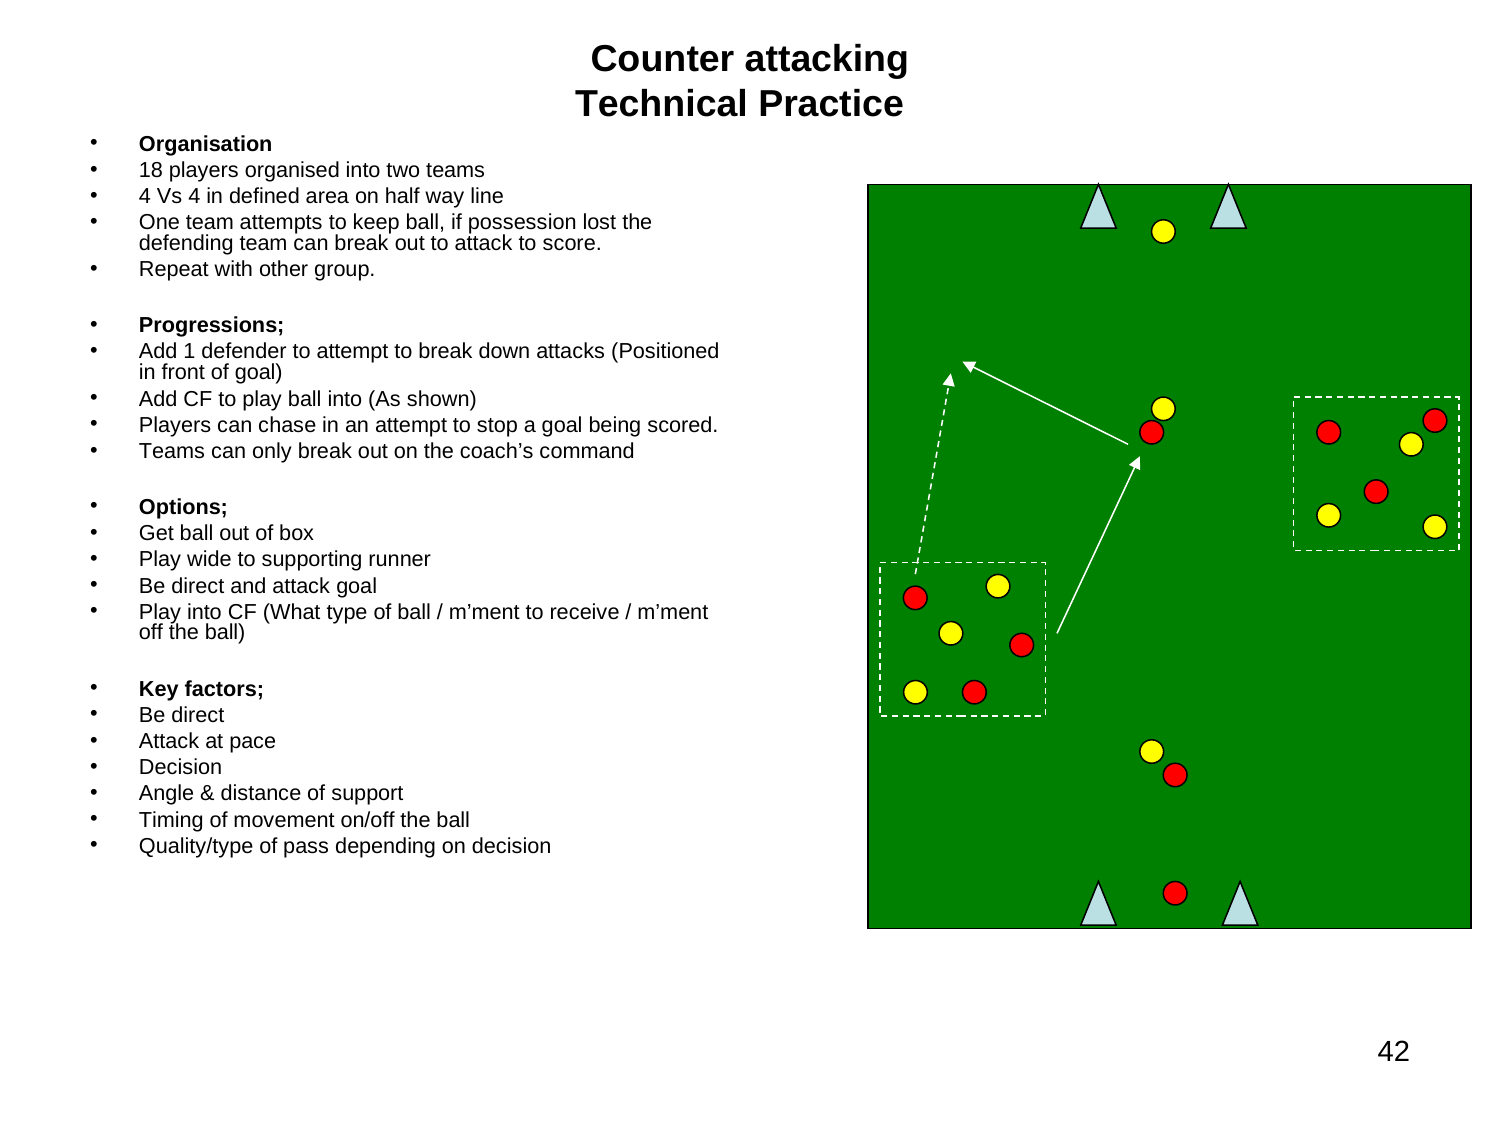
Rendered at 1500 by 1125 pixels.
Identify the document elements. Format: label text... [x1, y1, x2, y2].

text_box [1293, 397, 1459, 551]
text_box [1080, 881, 1117, 926]
text_box [1080, 184, 1117, 229]
list Organisation 18 players organised into two teams 4 Vs 4 in defined area on half way line One team attempts to keep ball, if possession lost the defending team can break out to attack to score. Repeat with other group. Progressions; Add 1 defender to attempt to break down attacks (Positioned in front of goal) Add CF to play ball into (As shown) Players can chase in an attempt to stop a goal being scored. Teams can only break out on the coach’s command Options; Get ball out of box Play wide to supporting runner Be direct and attack goal Play into CF (What type of ball / m’ment to receive / m’ment off the ball) Key factors; Be direct Attack at pace Decision Angle & distance of support Timing of movement on/off the ball Quality/type of pass depending on decision [75, 127, 738, 870]
text_box [1151, 397, 1176, 421]
text_box [1139, 739, 1164, 764]
text_box [1210, 184, 1247, 229]
text_box [942, 373, 955, 388]
text_box <number> [1074, 1024, 1425, 1103]
text_box [1151, 219, 1176, 244]
text_box [1222, 881, 1258, 926]
text_box [1163, 881, 1187, 905]
text_box [962, 361, 1129, 445]
text_box [1139, 420, 1164, 445]
text_box [1163, 763, 1187, 787]
text_box [879, 562, 1046, 716]
text_box [868, 184, 1471, 929]
title Counter attacking Technical Practice [75, 0, 1425, 173]
text_box [1056, 456, 1141, 634]
